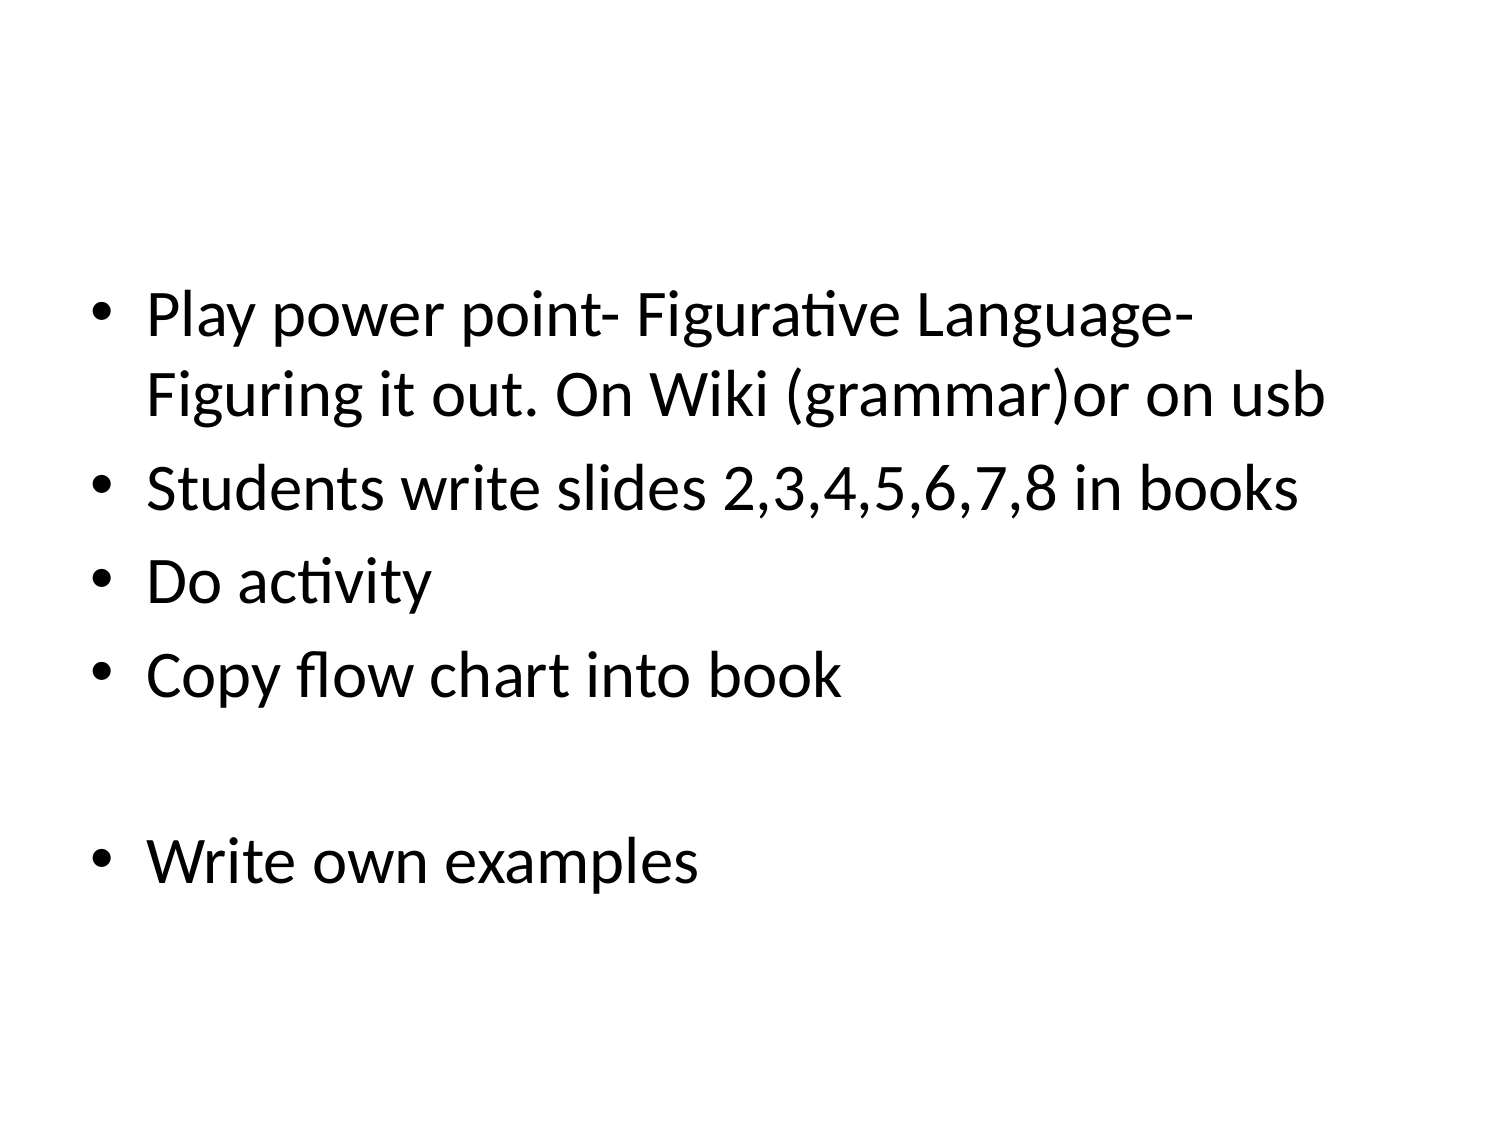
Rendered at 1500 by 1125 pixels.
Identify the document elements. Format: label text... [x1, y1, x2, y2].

list Play power point- Figurative Language- Figuring it out. On Wiki (grammar)or on usb Students write slides 2,3,4,5,6,7,8 in books Do activity Copy flow chart into book Write own examples [75, 262, 1425, 1005]
